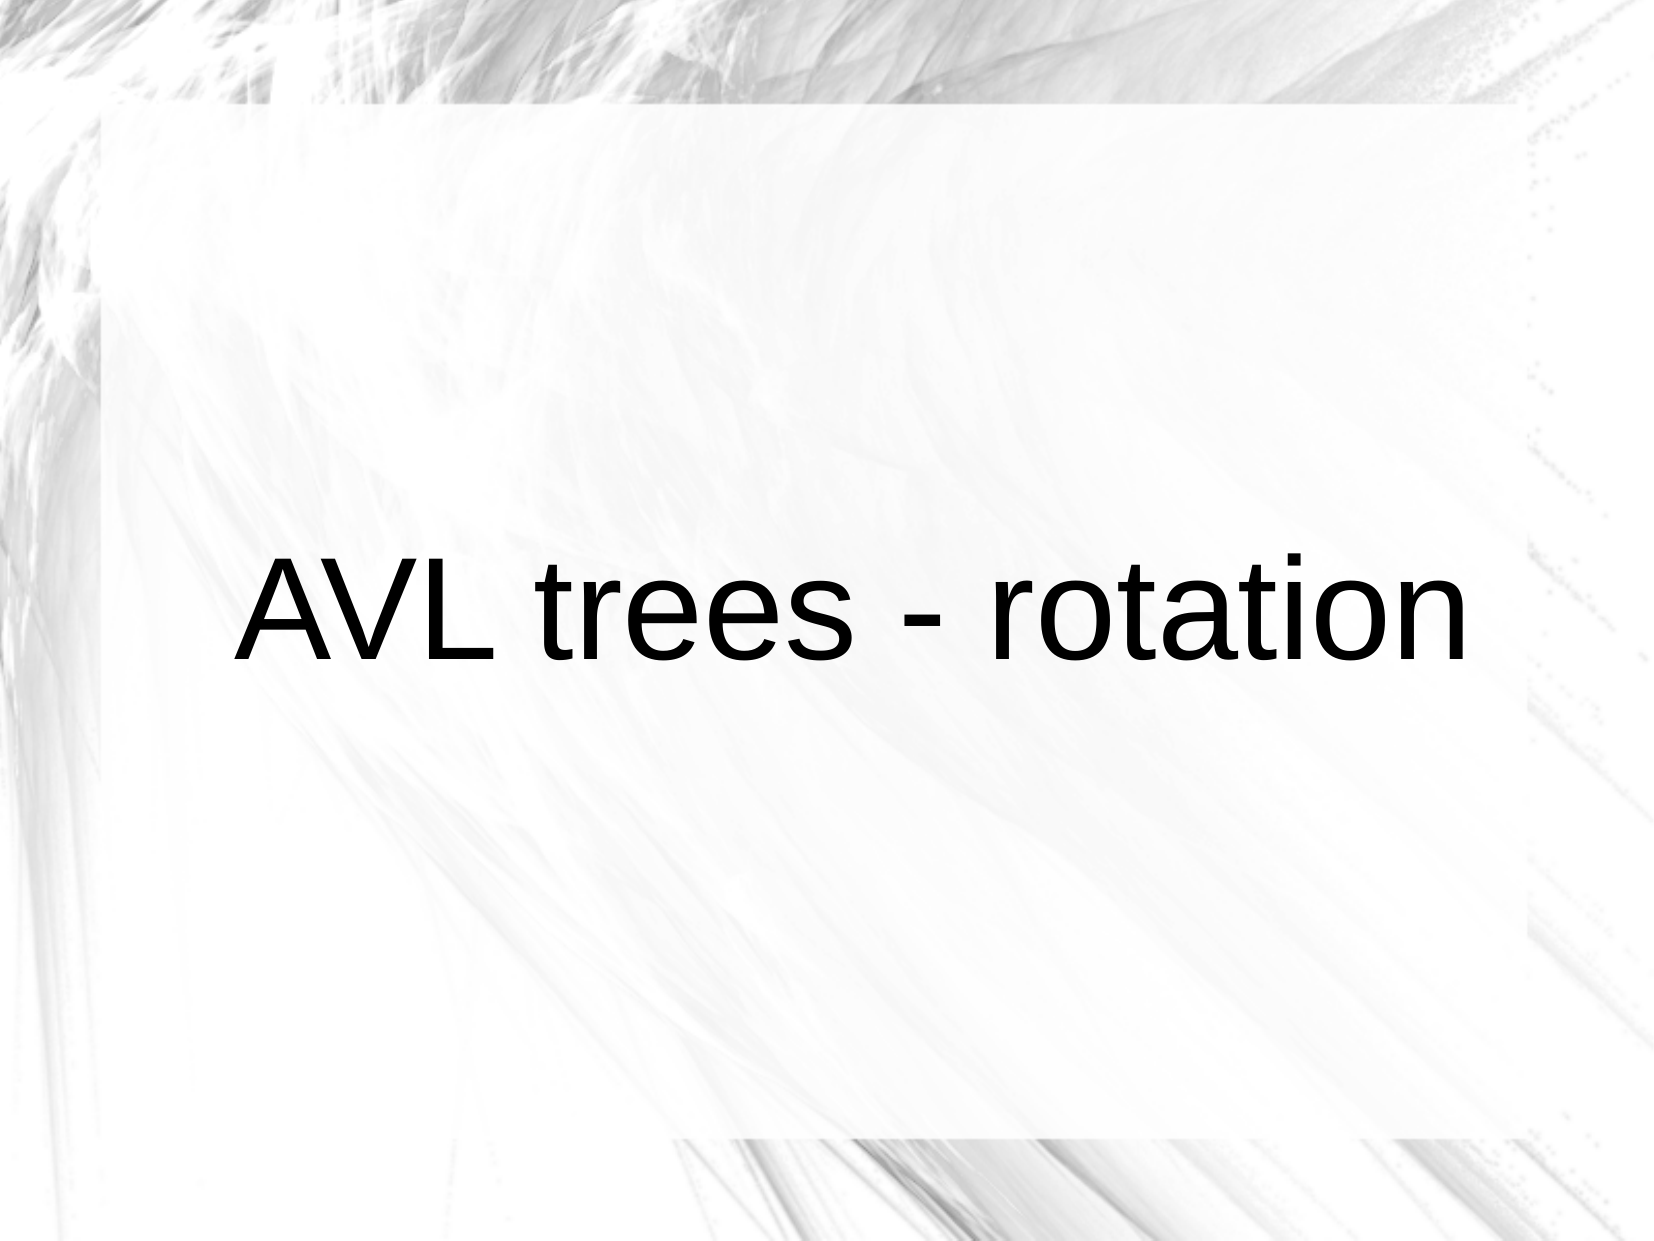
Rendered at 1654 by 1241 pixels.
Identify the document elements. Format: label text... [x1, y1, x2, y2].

list AVL trees - rotation [118, 319, 1571, 1109]
picture [0, 0, 1654, 1241]
